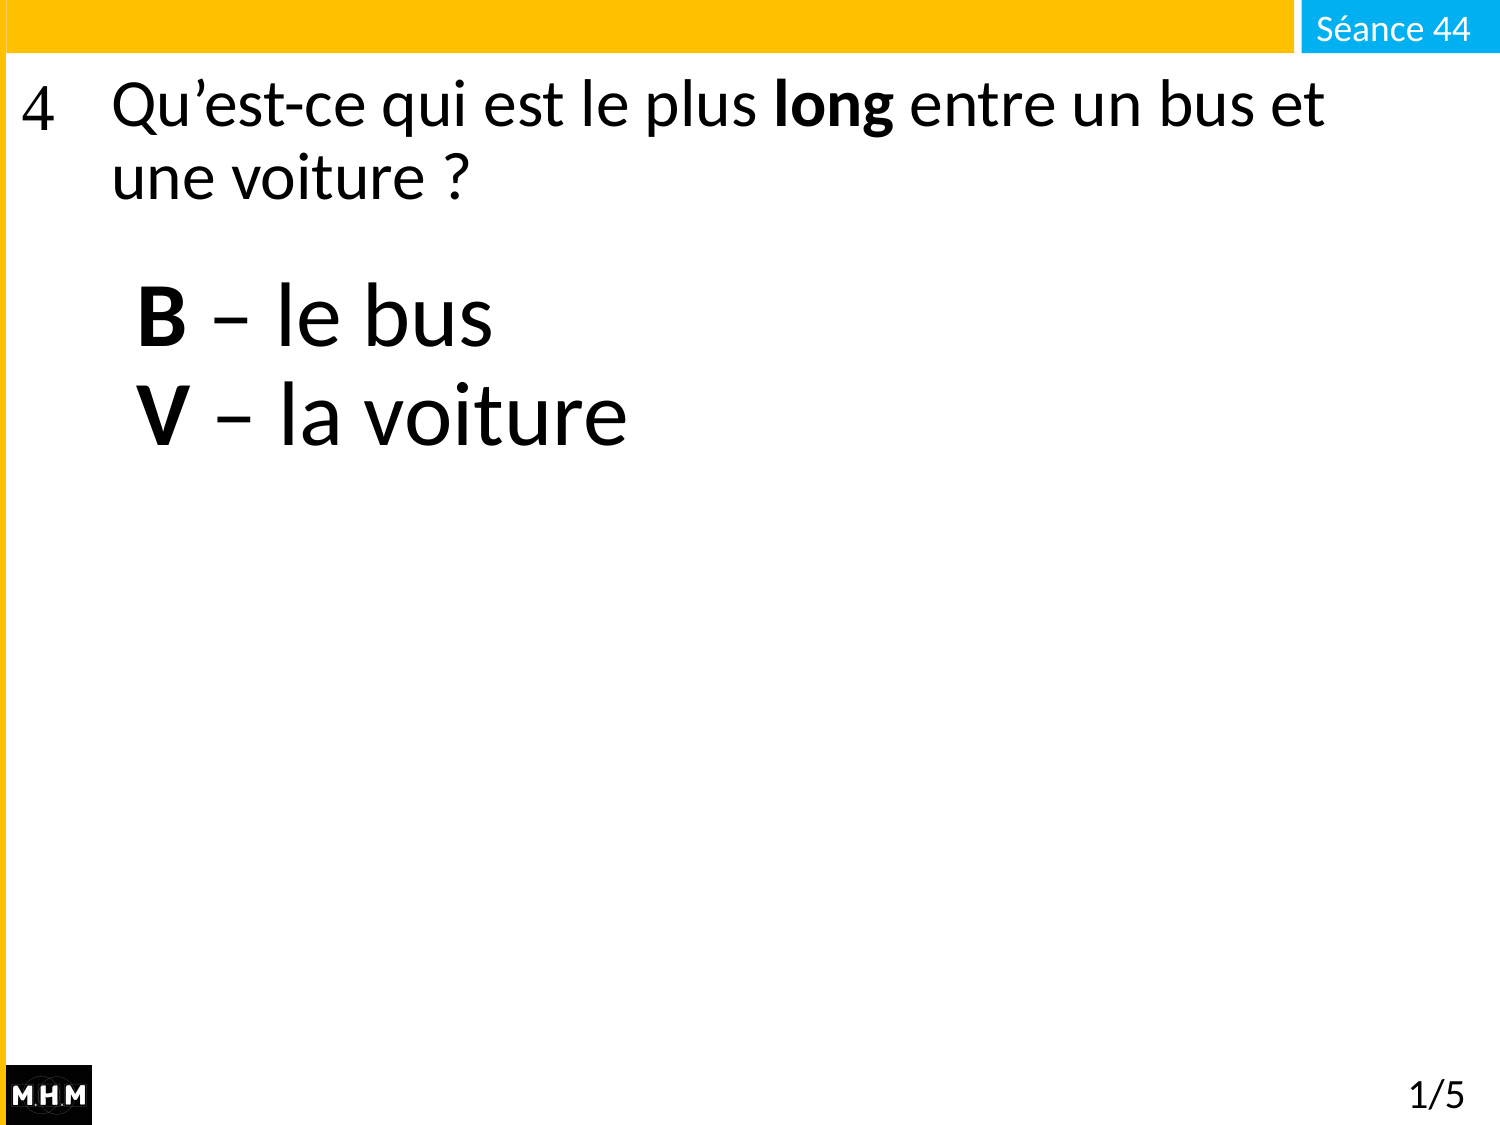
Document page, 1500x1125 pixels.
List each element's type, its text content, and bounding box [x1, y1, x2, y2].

list 1/5 [1373, 1064, 1500, 1125]
text_box B – le bus V – la voiture [121, 259, 1448, 474]
title Qu’est-ce qui est le plus long entre un bus et une voiture ? [96, 60, 1391, 223]
picture [6, 1065, 92, 1125]
